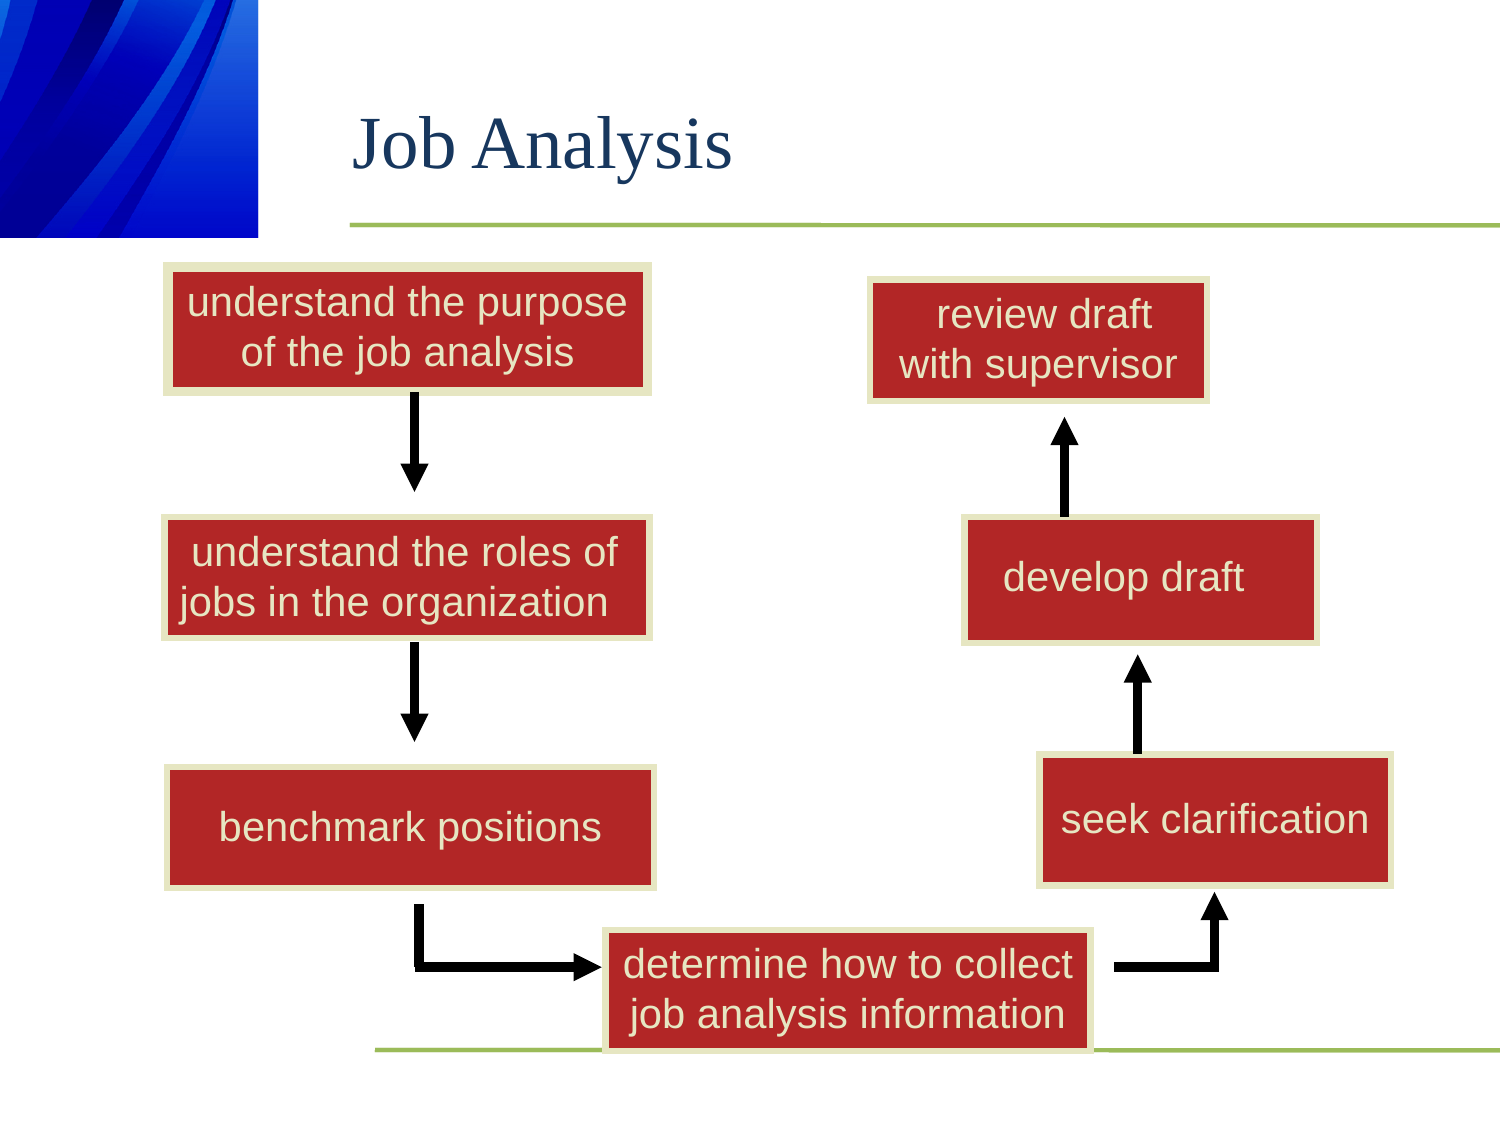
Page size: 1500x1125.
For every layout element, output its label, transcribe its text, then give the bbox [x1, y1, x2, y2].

text_box develop draft [964, 516, 1318, 644]
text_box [166, 766, 655, 968]
title Job Analysis [337, 45, 1425, 233]
picture [0, 0, 259, 238]
slide_number [1074, 1042, 1425, 1103]
text_box review draft with supervisor [870, 279, 1208, 401]
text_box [605, 891, 1220, 1051]
text_box understand the roles of jobs in the organization [164, 516, 650, 639]
text_box seek clarification [1039, 754, 1392, 886]
text_box understand the purpose of the job analysis [168, 266, 648, 392]
